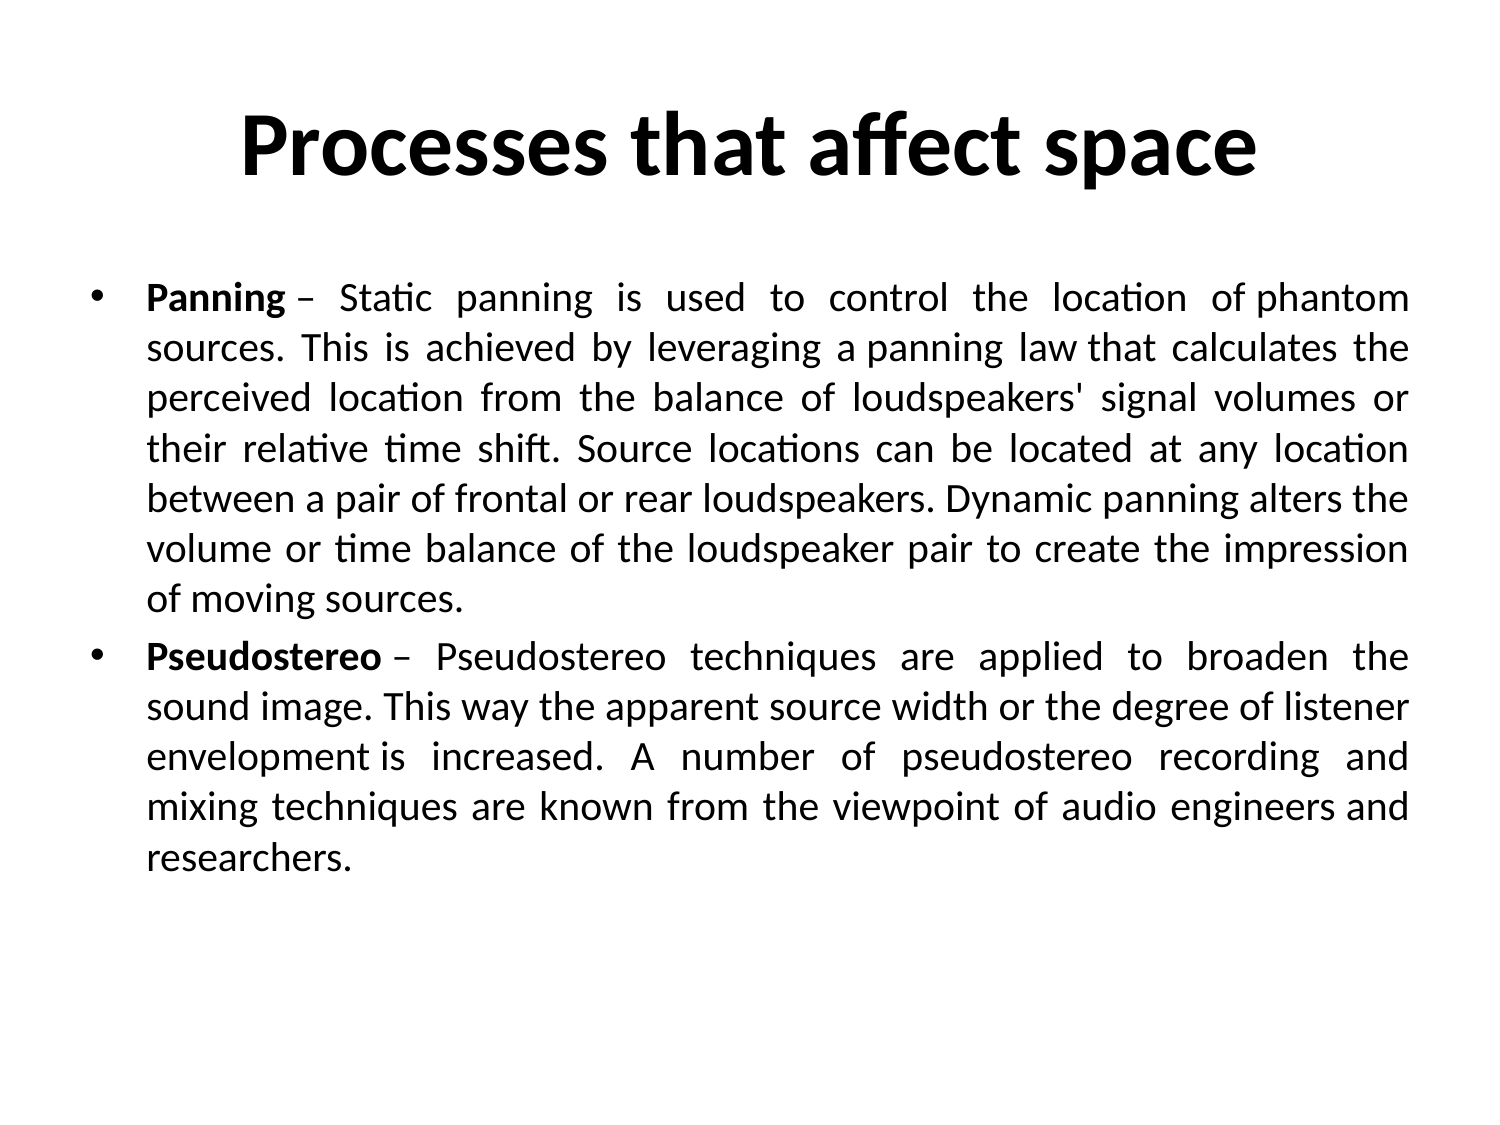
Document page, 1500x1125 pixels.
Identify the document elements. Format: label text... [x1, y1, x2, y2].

title Processes that affect space [75, 45, 1425, 233]
list Panning – Static panning is used to control the location of phantom sources. This is achieved by leveraging a panning law that calculates the perceived location from the balance of loudspeakers' signal volumes or their relative time shift. Source locations can be located at any location between a pair of frontal or rear loudspeakers. Dynamic panning alters the volume or time balance of the loudspeaker pair to create the impression of moving sources. Pseudostereo – Pseudostereo techniques are applied to broaden the sound image. This way the apparent source width or the degree of listener envelopment is increased. A number of pseudostereo recording and mixing techniques are known from the viewpoint of audio engineers and researchers. [75, 262, 1425, 1005]
